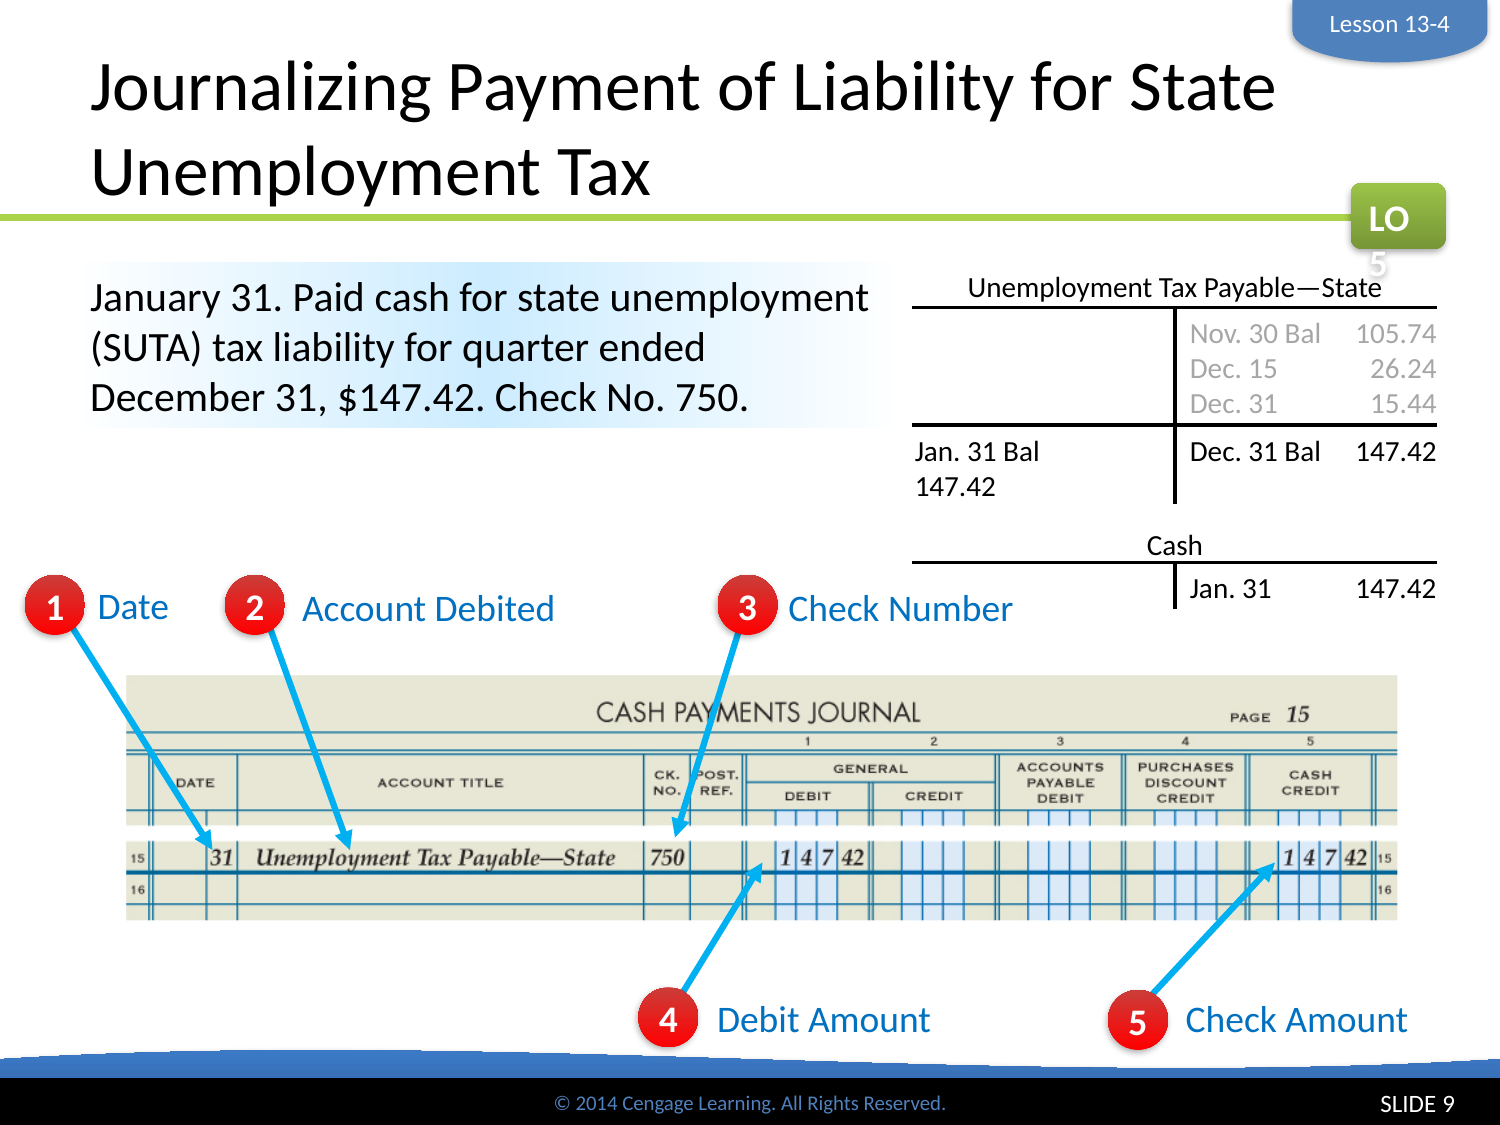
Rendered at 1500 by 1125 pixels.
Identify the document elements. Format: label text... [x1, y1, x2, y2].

text_box LO5 [1350, 183, 1446, 250]
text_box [1292, 0, 1488, 63]
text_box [899, 260, 1476, 505]
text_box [1107, 862, 1426, 1051]
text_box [912, 519, 1463, 613]
slide_number SLIDE 9 [1170, 1080, 1470, 1125]
title Journalizing Payment of Liability for State Unemployment Tax [75, 29, 1350, 218]
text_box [674, 574, 1031, 838]
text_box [224, 574, 573, 851]
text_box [24, 574, 213, 851]
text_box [638, 862, 948, 1049]
picture [124, 674, 1401, 924]
text_box January 31. Paid cash for state unemployment (SUTA) tax liability for quarter ended December 31, $147.42. Check No. 750. [74, 262, 896, 428]
